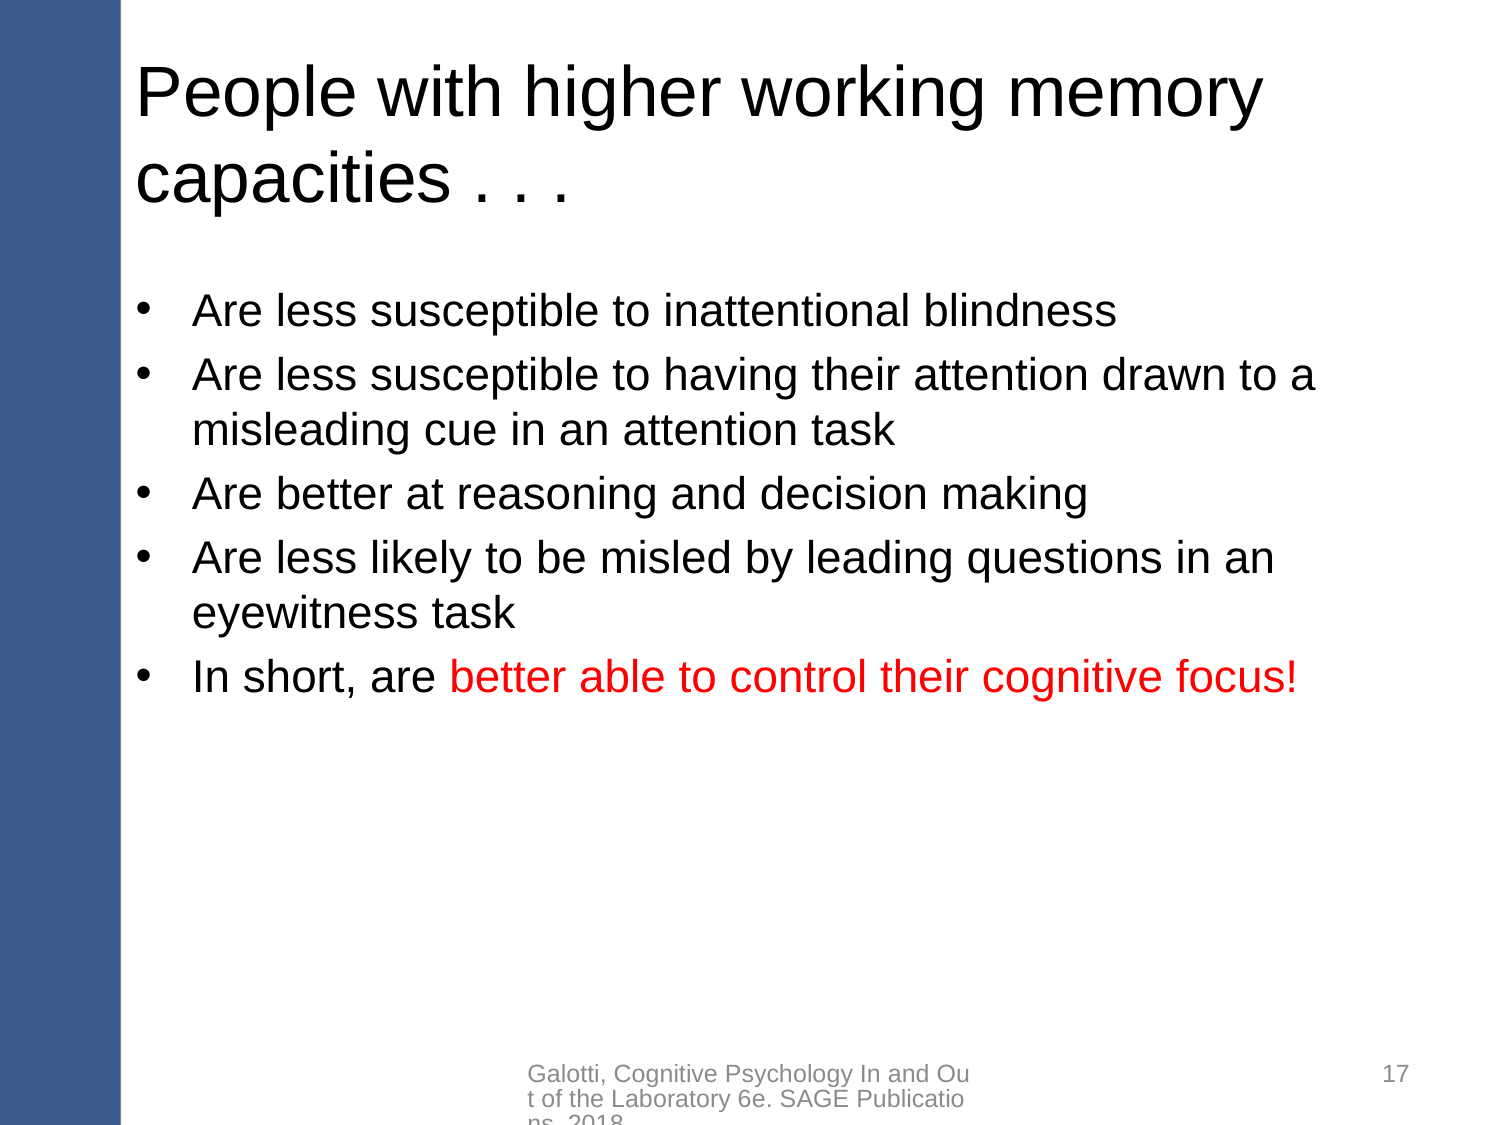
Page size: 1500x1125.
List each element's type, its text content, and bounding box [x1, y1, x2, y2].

picture [0, 0, 1500, 1125]
list Are less susceptible to inattentional blindness Are less susceptible to having their attention drawn to a misleading cue in an attention task Are better at reasoning and decision making Are less likely to be misled by leading questions in an eyewitness task In short, are better able to control their cognitive focus! [120, 273, 1471, 1016]
slide_number 17 [1074, 1042, 1425, 1103]
title People with higher working memory capacities . . . [120, 37, 1471, 225]
footer Galotti, Cognitive Psychology In and Out of the Laboratory 6e. SAGE Publications, 2018. [512, 1042, 988, 1103]
